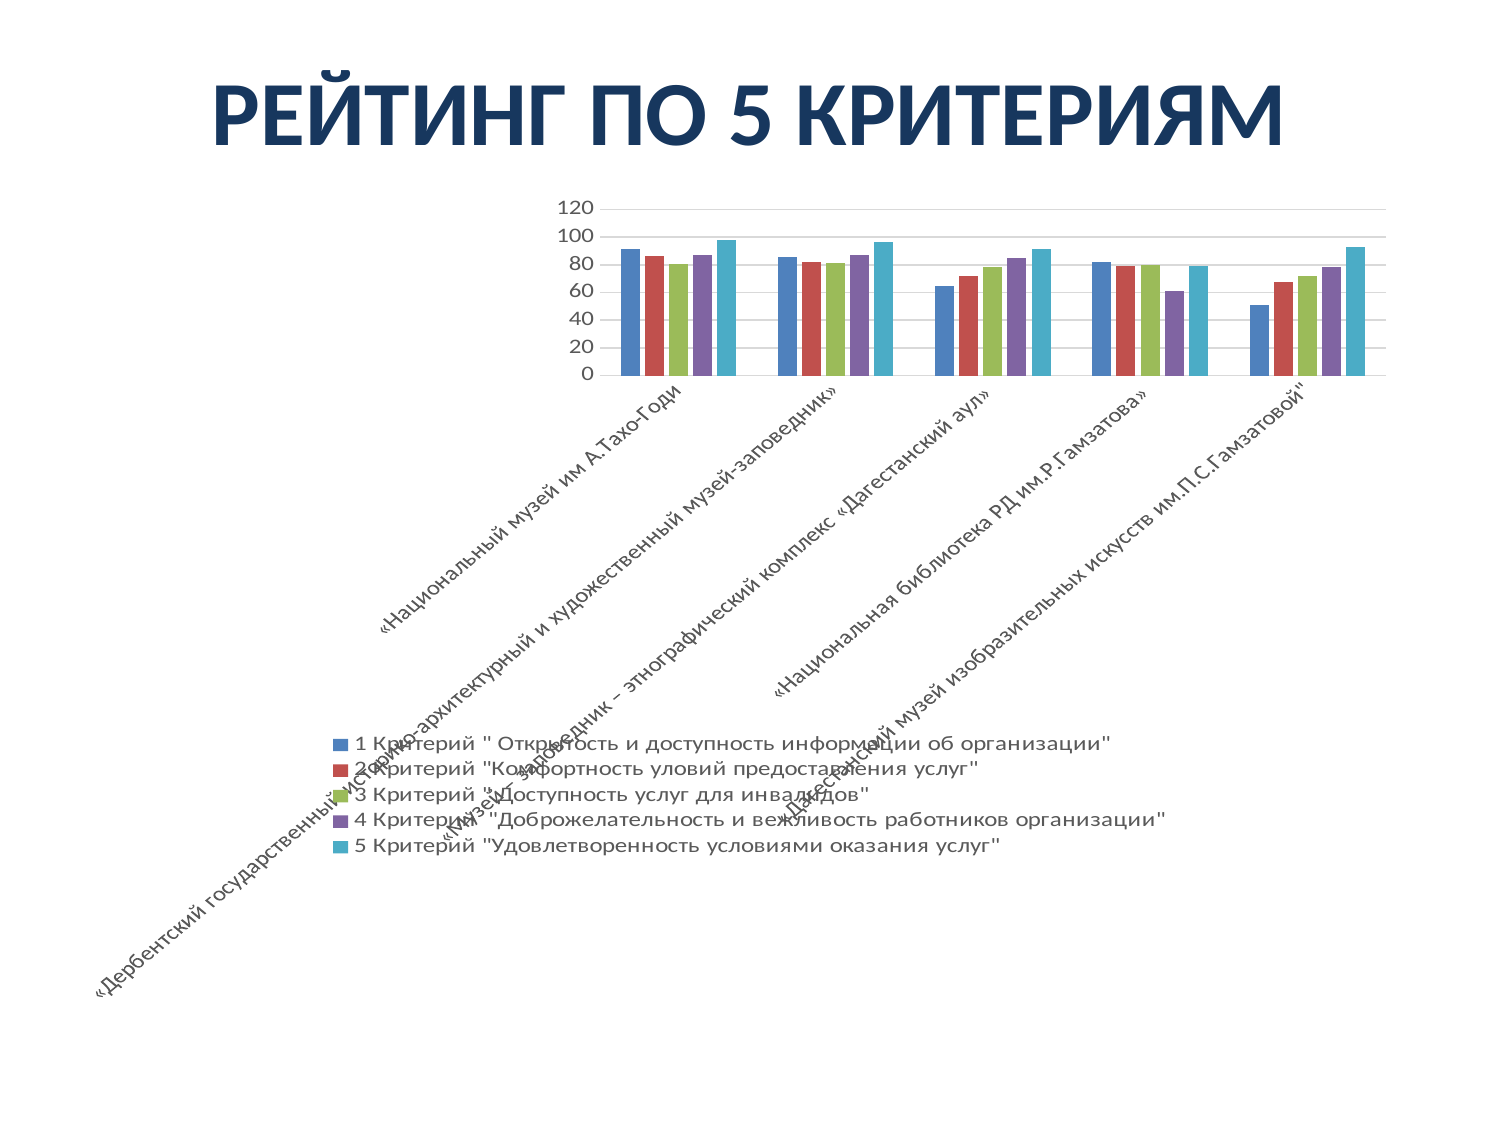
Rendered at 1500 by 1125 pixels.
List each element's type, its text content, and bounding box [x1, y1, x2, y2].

chart [74, 196, 1426, 1006]
title РЕЙТИНГ ПО 5 КРИТЕРИЯМ [75, 45, 1425, 173]
